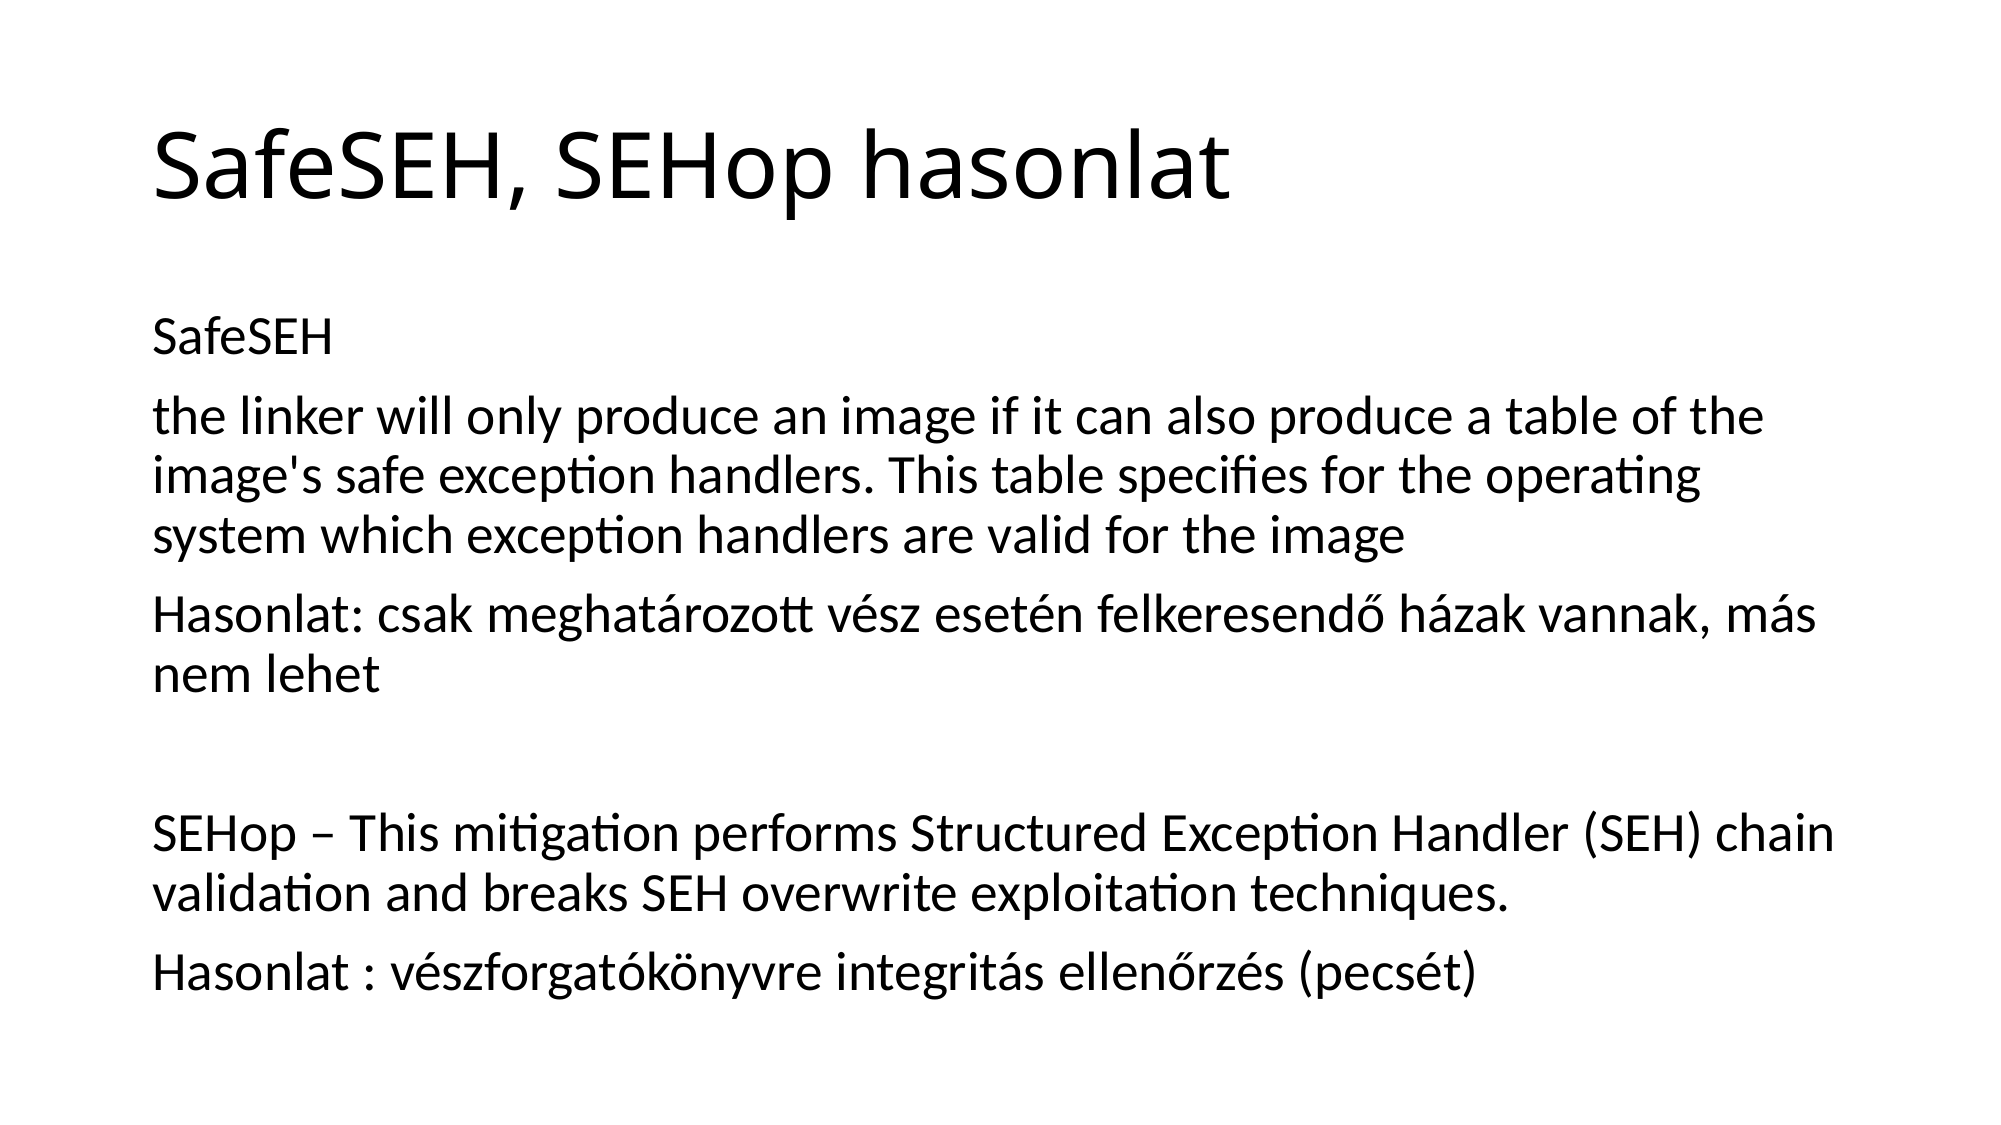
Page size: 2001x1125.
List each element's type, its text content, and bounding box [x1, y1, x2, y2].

list SafeSEH the linker will only produce an image if it can also produce a table of the image's safe exception handlers. This table specifies for the operating system which exception handlers are valid for the image Hasonlat: csak meghatározott vész esetén felkeresendő házak vannak, más nem lehet SEHop – This mitigation performs Structured Exception Handler (SEH) chain validation and breaks SEH overwrite exploitation techniques. Hasonlat : vészforgatókönyvre integritás ellenőrzés (pecsét) [137, 299, 1863, 1014]
title SafeSEH, SEHop hasonlat [137, 59, 1863, 278]
